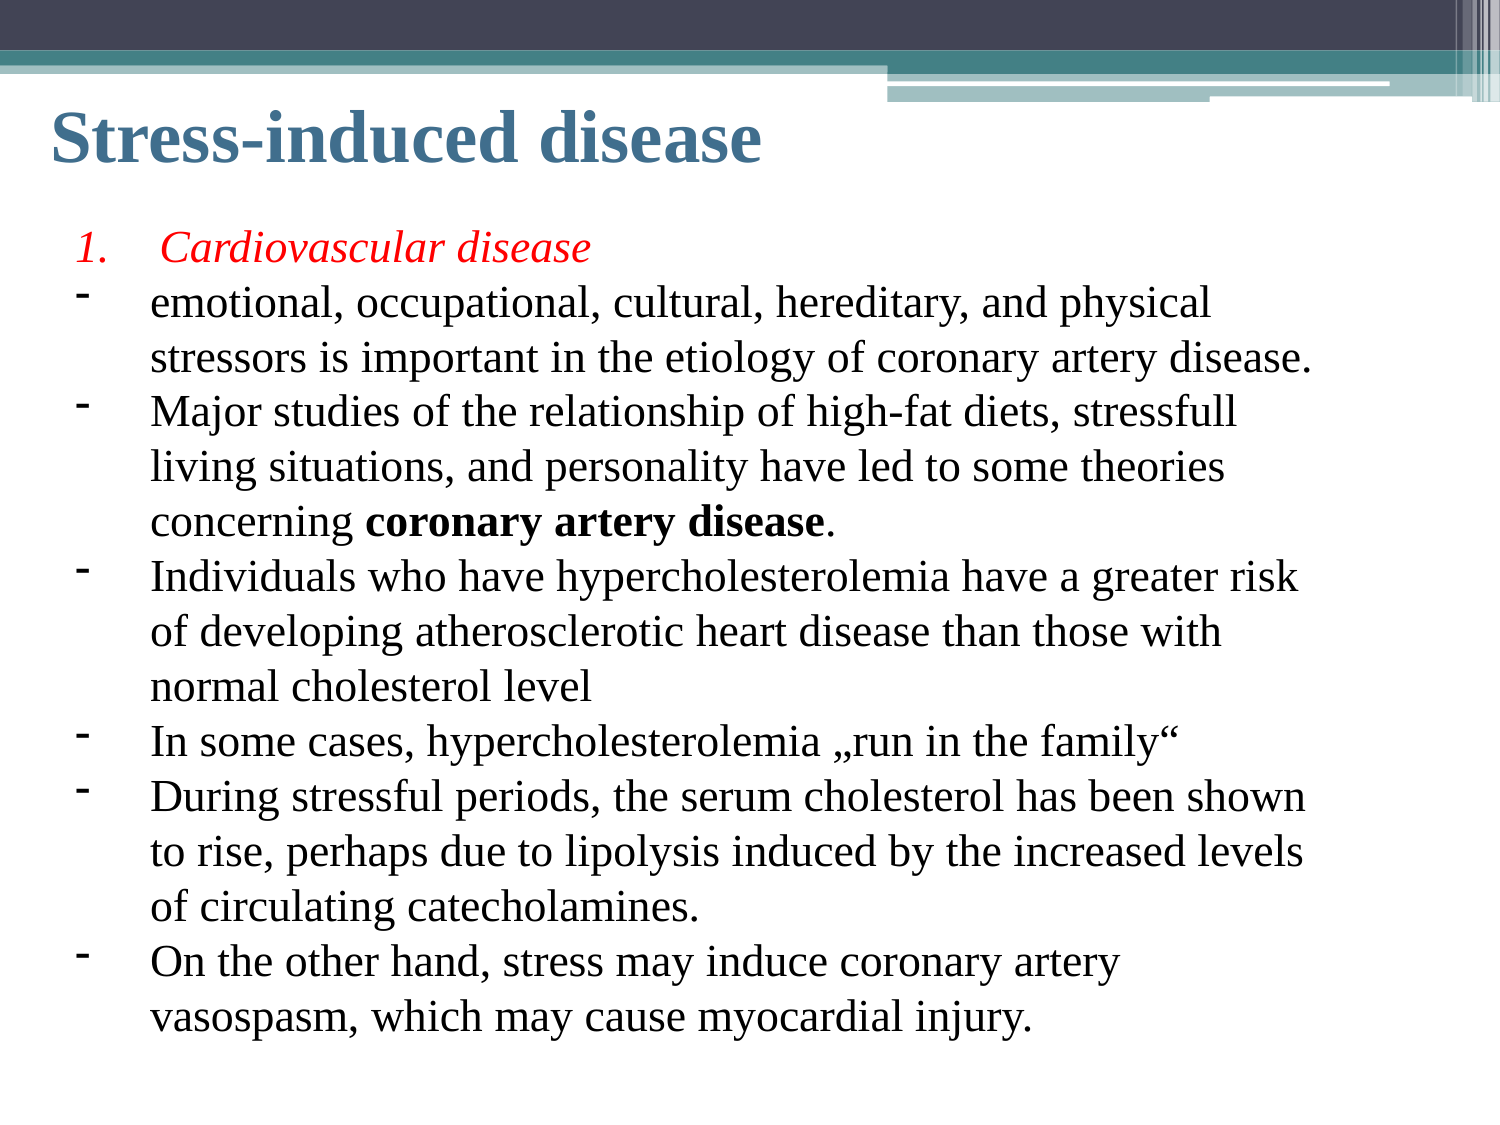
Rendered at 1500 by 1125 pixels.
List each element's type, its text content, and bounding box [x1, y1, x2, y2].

title Stress-induced disease [50, 87, 1437, 179]
list Cardiovascular disease emotional, occupational, cultural, hereditary, and physical stressors is important in the etiology of coronary artery disease. Major studies of the relationship of high-fat diets, stressfull living situations, and personality have led to some theories concerning coronary artery disease. Individuals who have hypercholesterolemia have a greater risk of developing atherosclerotic heart disease than those with normal cholesterol level In some cases, hypercholesterolemia „run in the family“ During stressful periods, the serum cholesterol has been shown to rise, perhaps due to lipolysis induced by the increased levels of circulating catecholamines. On the other hand, stress may induce coronary artery vasospasm, which may cause myocardial injury. [75, 216, 1338, 1050]
